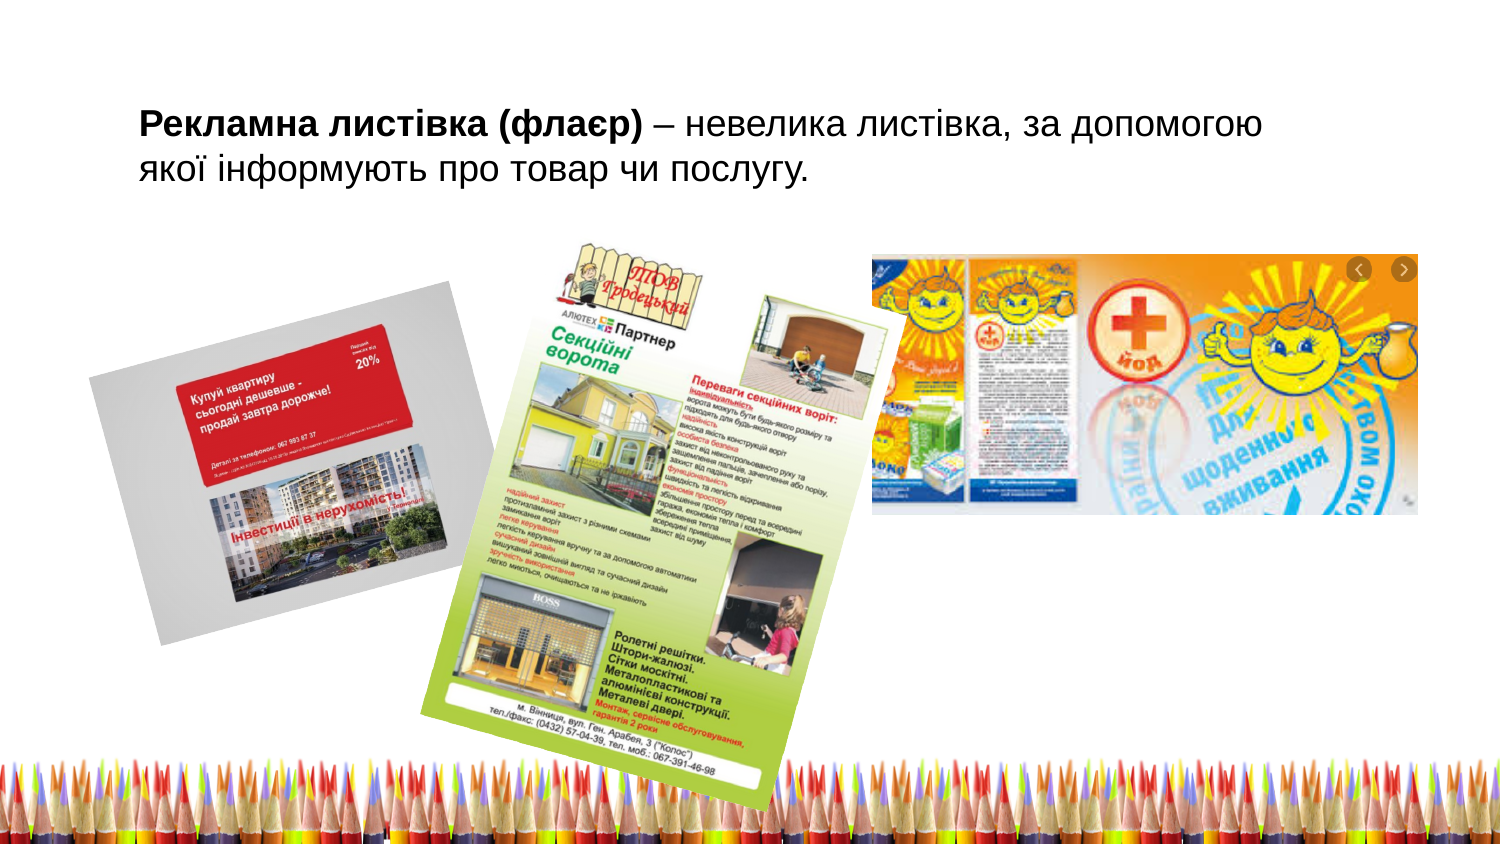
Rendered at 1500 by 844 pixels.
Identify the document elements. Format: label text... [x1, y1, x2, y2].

picture [0, 219, 1500, 844]
text_box Рекламна листівка (флаєр) – невелика листівка, за допомогою якої інформують про товар чи послугу. [123, 91, 1329, 196]
picture [1290, 497, 1298, 505]
picture [1349, 507, 1359, 516]
